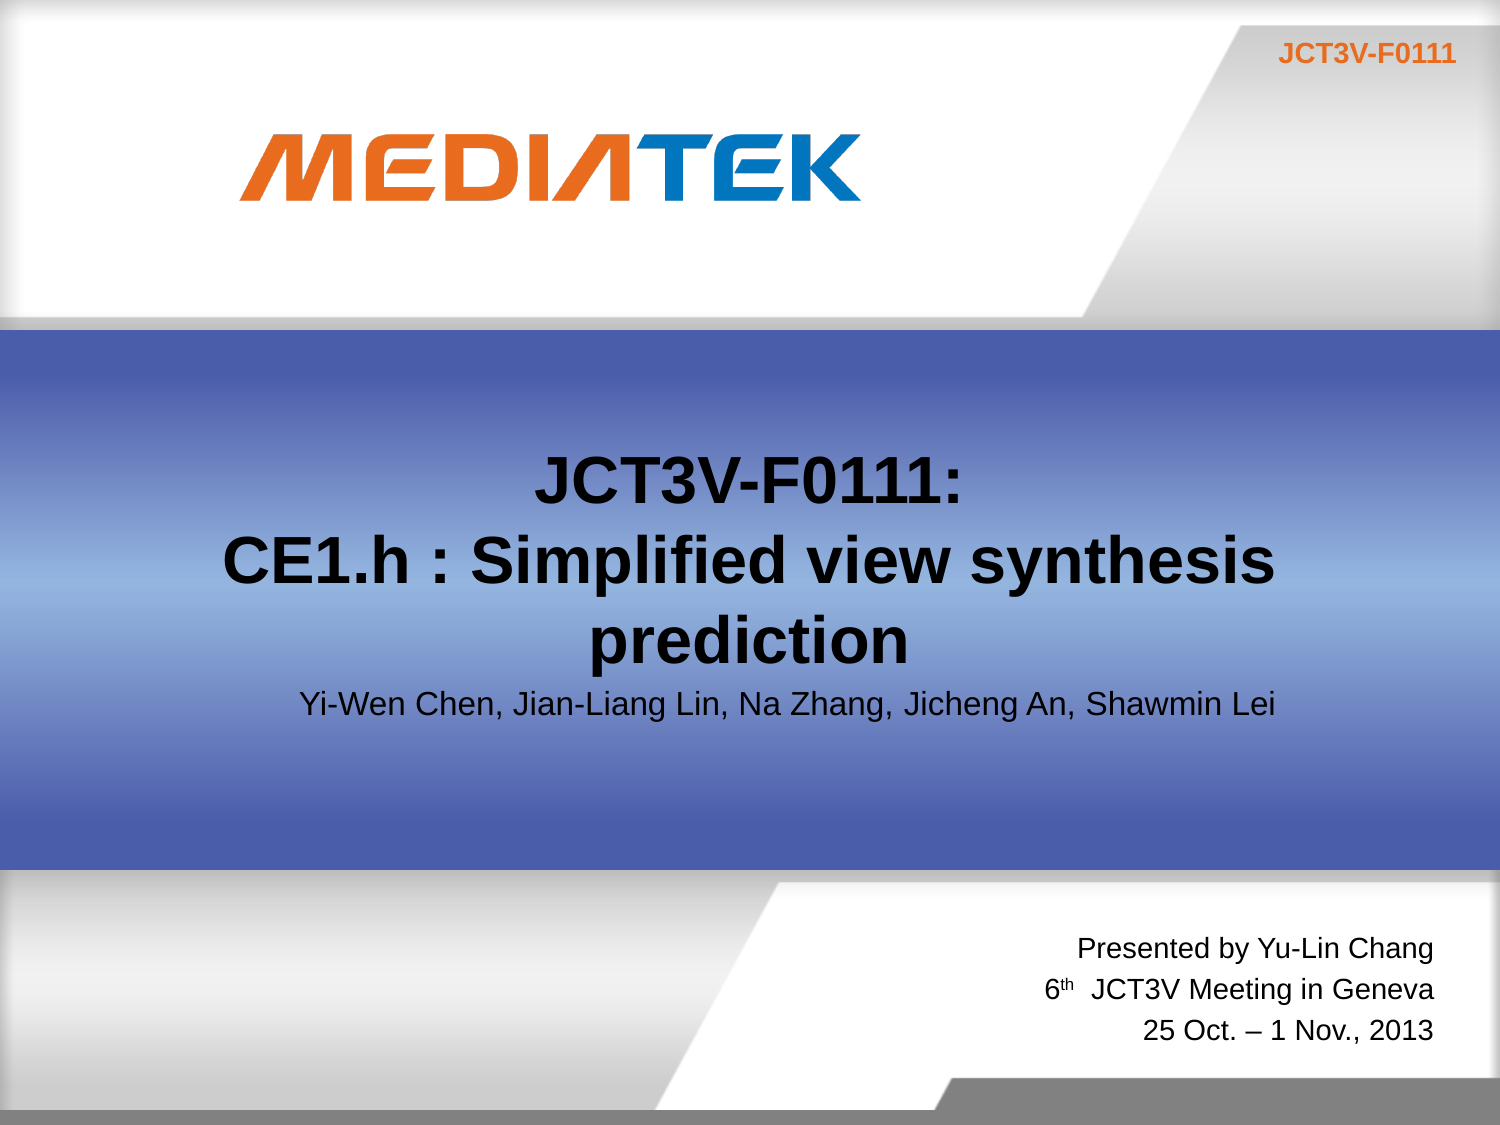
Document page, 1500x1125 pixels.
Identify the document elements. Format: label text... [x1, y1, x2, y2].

text_box Yi-Wen Chen, Jian-Liang Lin, Na Zhang, Jicheng An, Shawmin Lei [185, 674, 1390, 730]
text_box Presented by Yu-Lin Chang 6th JCT3V Meeting in Geneva 25 Oct. – 1 Nov., 2013 [787, 922, 1450, 1054]
picture [0, 0, 1500, 1125]
title JCT3V-F0111: CE1.h : Simplified view synthesis prediction [50, 438, 1450, 676]
